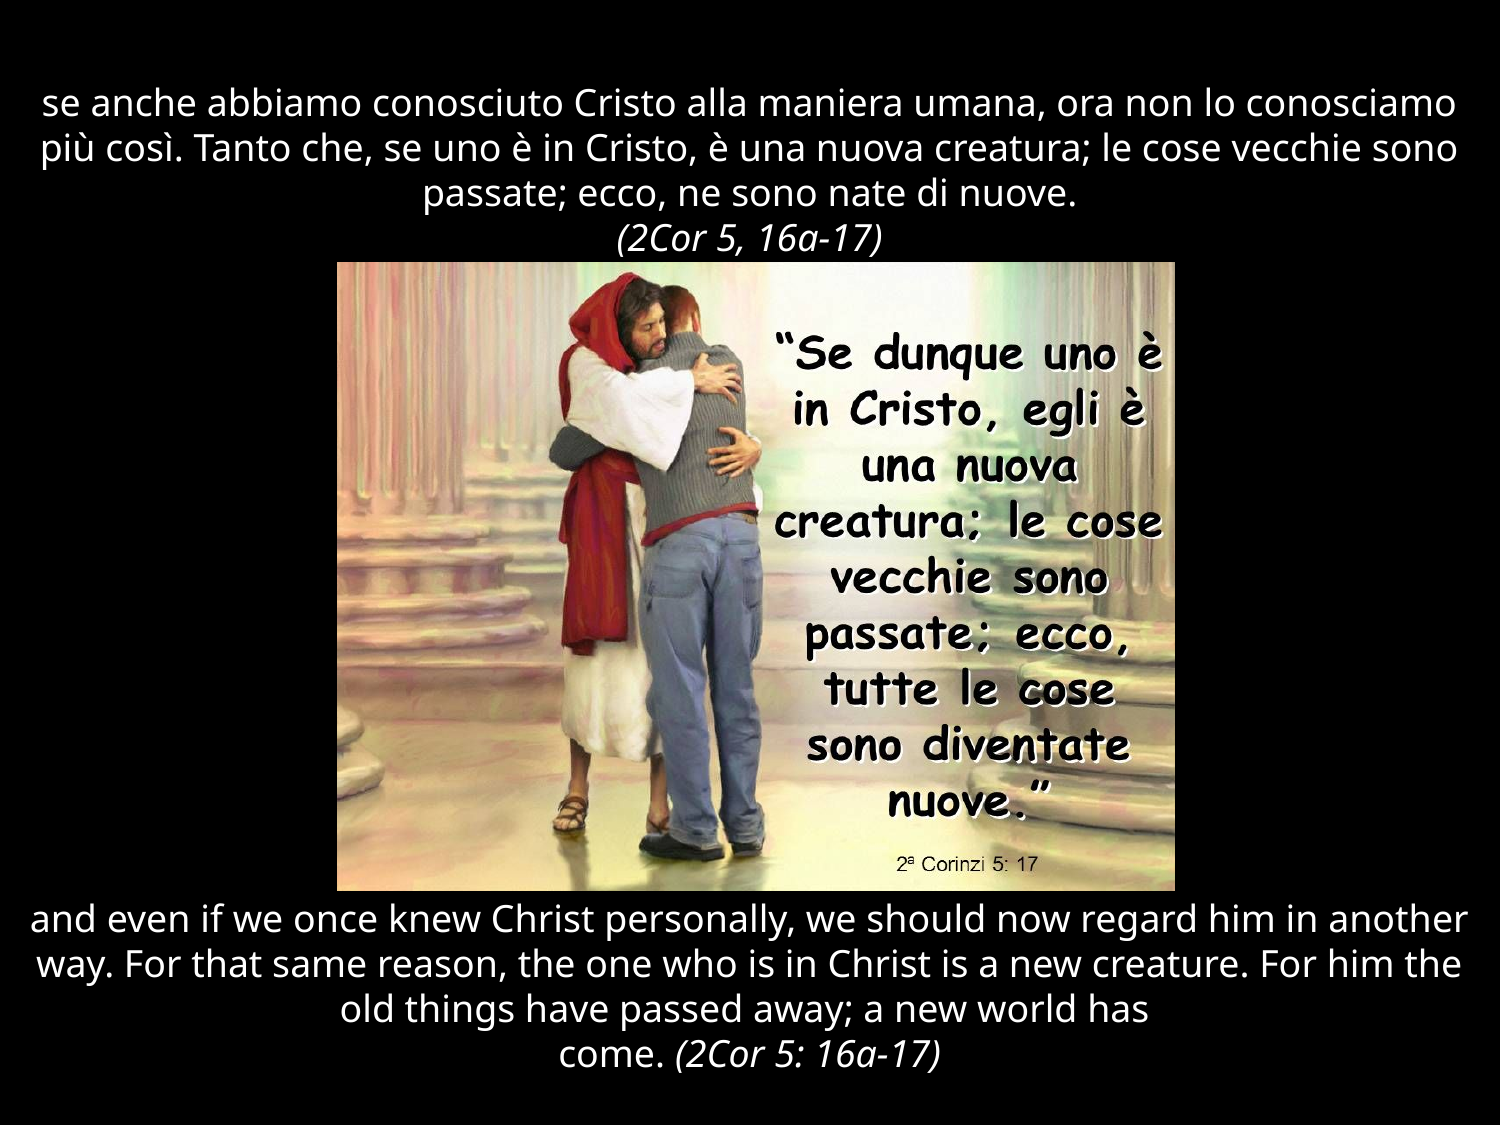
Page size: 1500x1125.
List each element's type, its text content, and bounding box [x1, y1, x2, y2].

text_box and even if we once knew Christ personally, we should now regard him in another way. For that same reason, the one who is in Christ is a new creature. For him the old things have passed away; a new world has come. (2Cor 5: 16a-17) [0, 887, 1500, 1083]
title se anche abbiamo conosciuto Cristo alla maniera umana, ora non lo conosciamo più così. Tanto che, se uno è in Cristo, è una nuova creatura; le cose vecchie sono passate; ecco, ne sono nate di nuove. (2Cor 5, 16a-17) [0, 75, 1500, 263]
picture [337, 262, 1175, 891]
